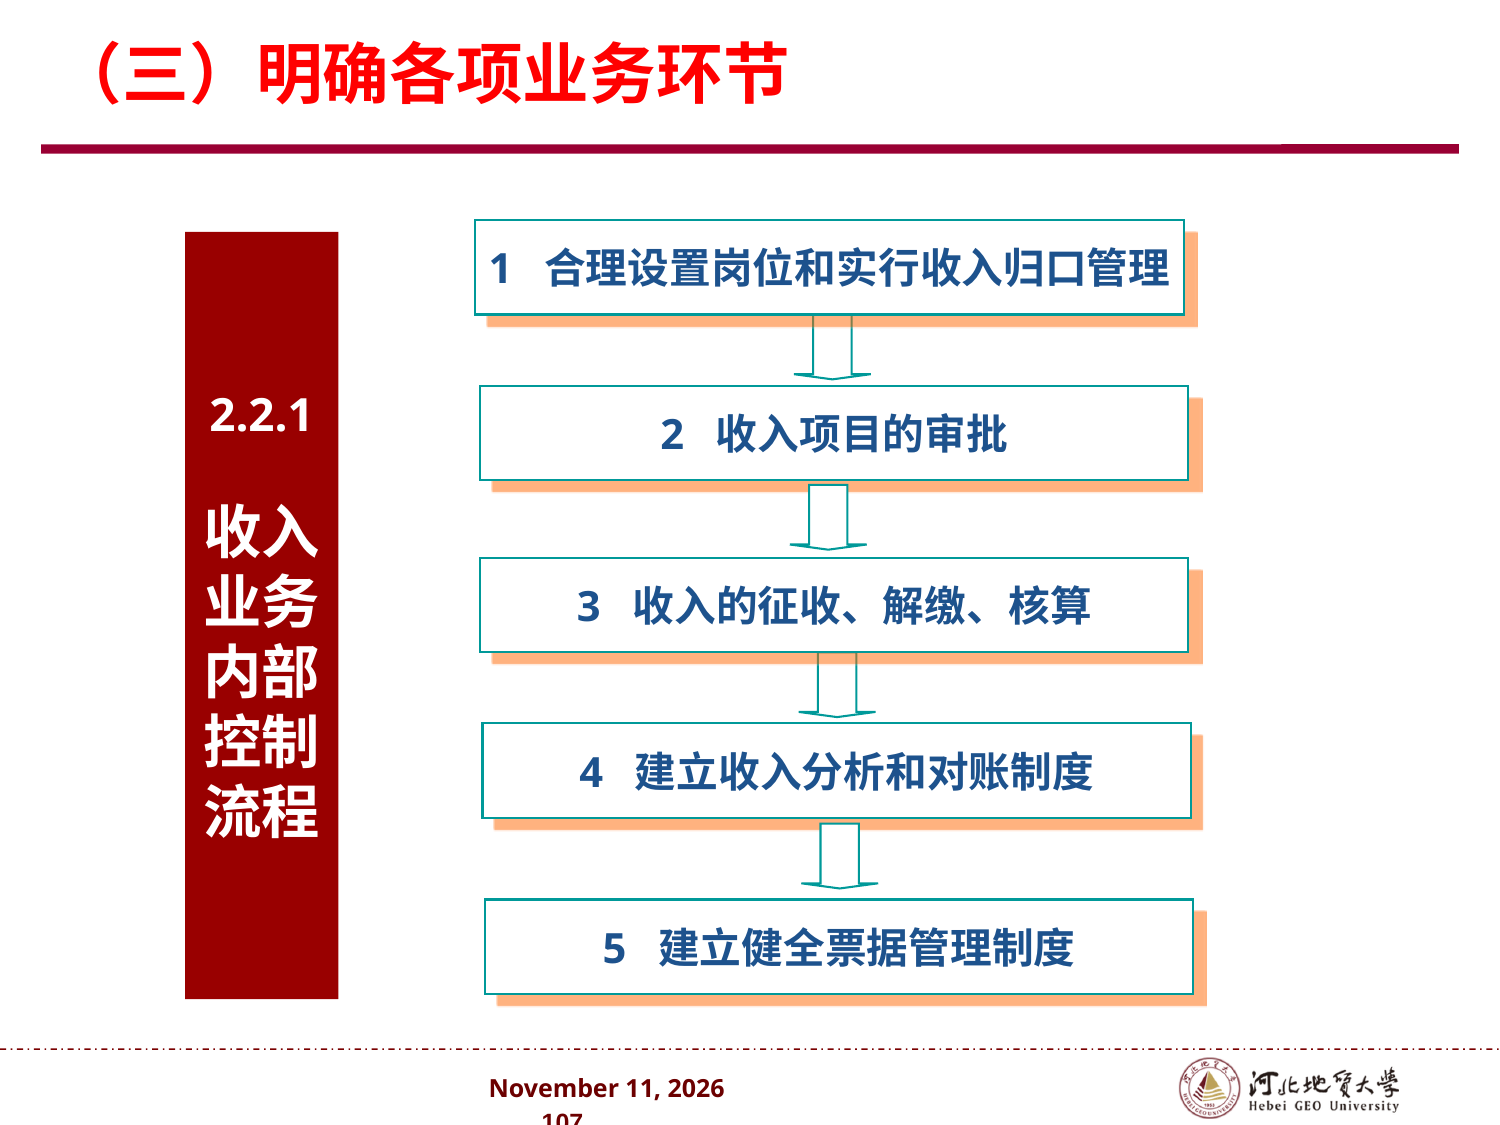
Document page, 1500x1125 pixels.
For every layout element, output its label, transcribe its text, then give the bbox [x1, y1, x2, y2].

text_box 2 收入项目的审批 [480, 385, 1189, 481]
text_box 3 收入的征收、解缴、核算 [480, 557, 1189, 653]
text_box [801, 823, 879, 889]
text_box 5 建立健全票据管理制度 [485, 899, 1194, 994]
text_box （三）明确各项业务环节 [41, 19, 1459, 126]
text_box 2.2.1 收入业务内部控制流程 [185, 231, 339, 1000]
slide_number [473, 1064, 990, 1109]
text_box 4 建立收入分析和对账制度 [482, 723, 1191, 818]
text_box [798, 665, 876, 718]
text_box [793, 328, 871, 380]
text_box [789, 484, 867, 550]
text_box 1 合理设置岗位和实行收入归口管理 [475, 220, 1184, 315]
picture [1159, 1049, 1420, 1125]
